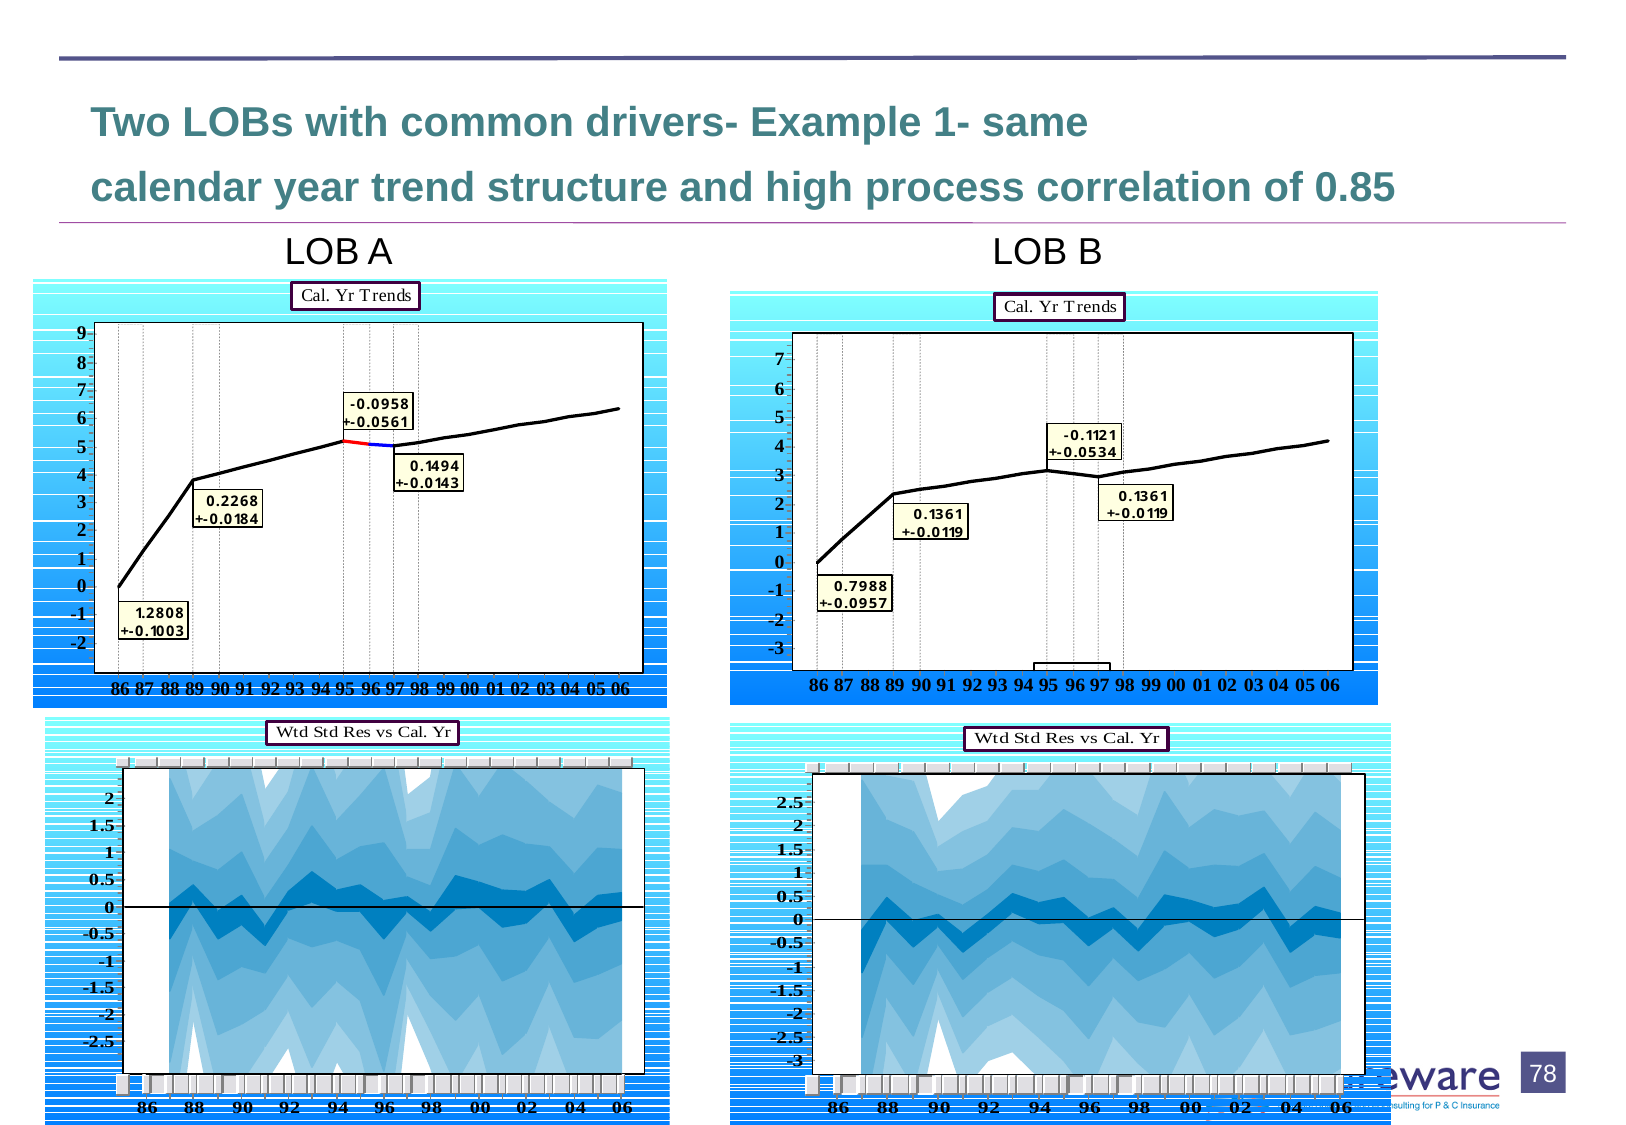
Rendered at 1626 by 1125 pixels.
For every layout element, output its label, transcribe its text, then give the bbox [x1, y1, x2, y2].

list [32, 278, 668, 709]
title Two LOBs with common drivers- Example 1- same calendar year trend structure and high process correlation of 0.85 [90, 79, 1568, 204]
picture [729, 290, 1379, 706]
picture [729, 723, 1500, 1125]
text_box LOB A [269, 219, 408, 277]
text_box LOB B [883, 219, 1250, 280]
slide_number 77 [1520, 1051, 1566, 1093]
picture [44, 716, 670, 1125]
